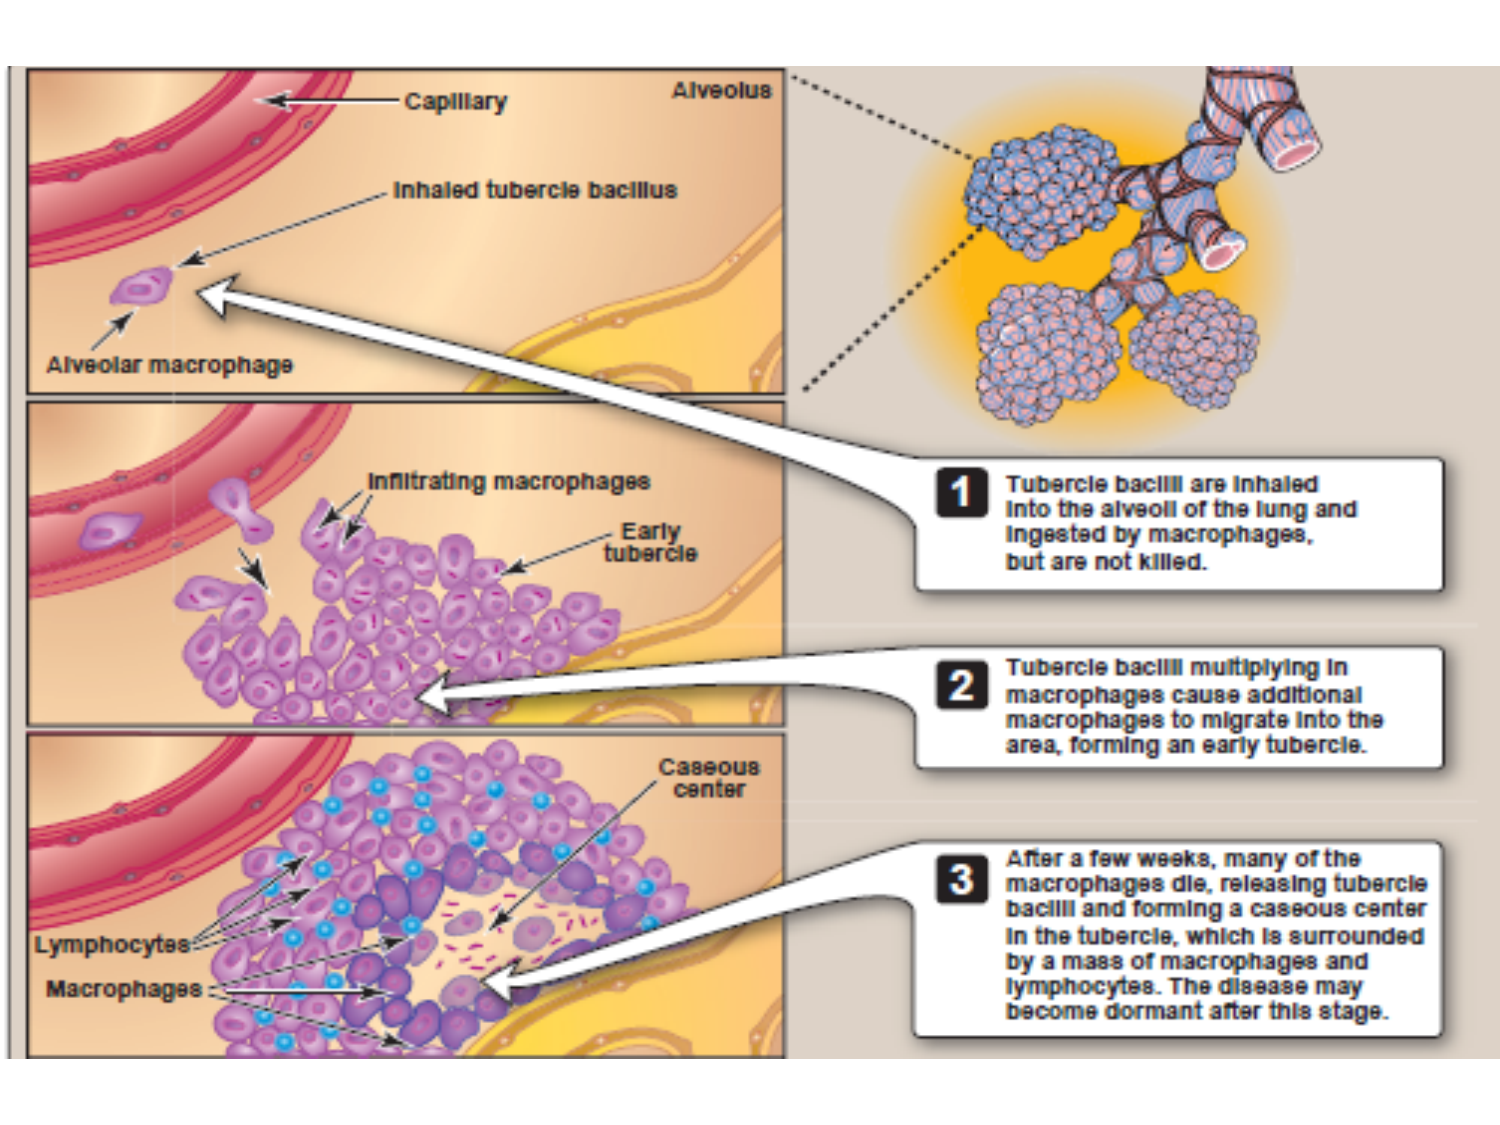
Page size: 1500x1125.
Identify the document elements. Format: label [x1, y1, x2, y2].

picture [0, 65, 1500, 1059]
